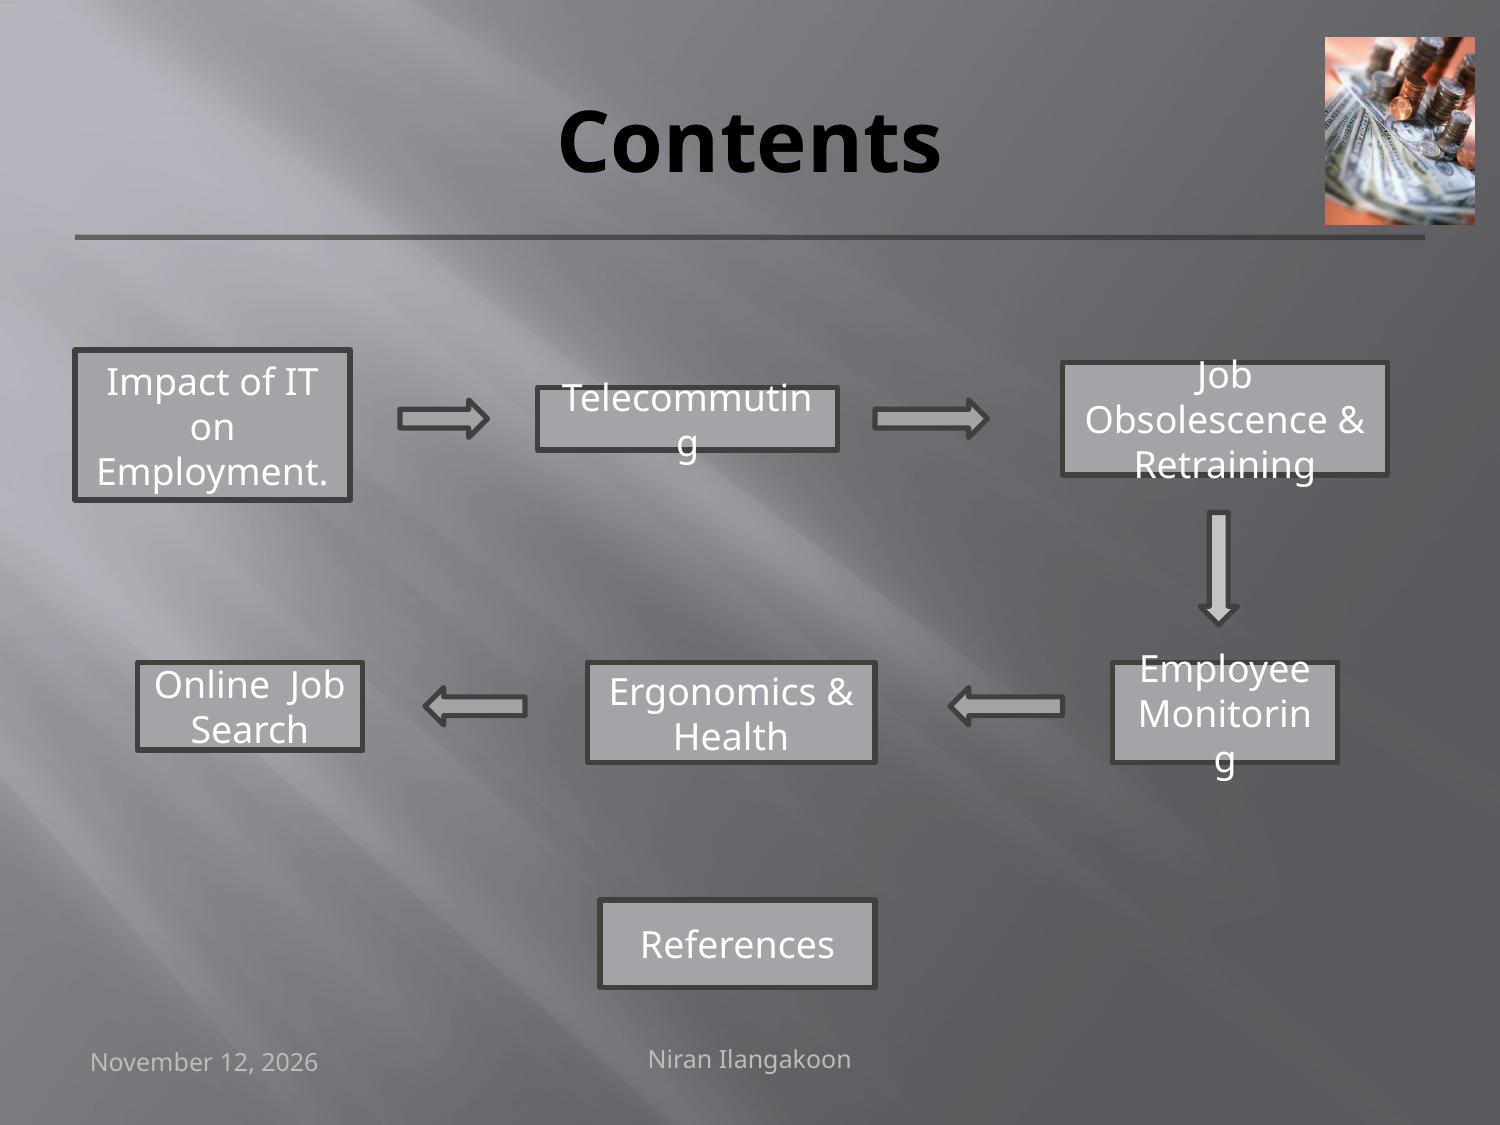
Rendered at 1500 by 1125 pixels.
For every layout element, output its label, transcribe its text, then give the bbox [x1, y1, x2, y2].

text_box [422, 685, 528, 727]
text_box Telecommuting [535, 385, 840, 452]
text_box Employee Monitoring [1110, 660, 1340, 765]
picture [1325, 37, 1475, 225]
text_box Impact of IT on Employment. [73, 348, 352, 502]
text_box [872, 398, 990, 440]
text_box [397, 398, 490, 440]
footer Niran Ilangakoon [512, 1025, 988, 1085]
text_box Job Obsolescence & Retraining [1060, 360, 1390, 477]
title Contents [75, 45, 1425, 233]
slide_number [75, 1027, 425, 1088]
text_box References [598, 898, 877, 990]
text_box Ergonomics & Health [585, 660, 877, 765]
text_box [947, 685, 1065, 727]
text_box Online Job Search [135, 660, 365, 752]
text_box [1198, 510, 1240, 628]
